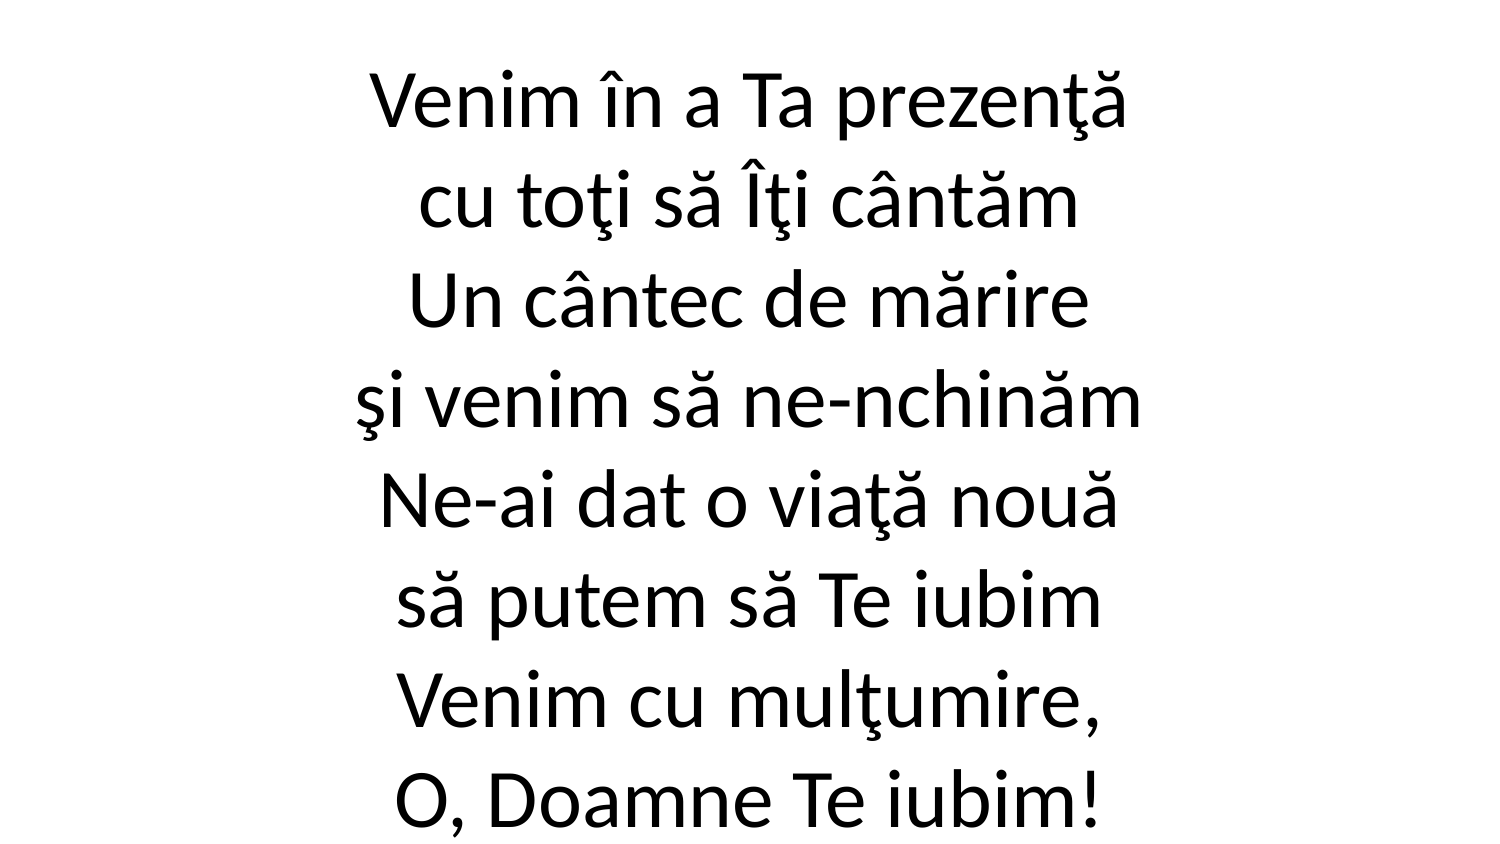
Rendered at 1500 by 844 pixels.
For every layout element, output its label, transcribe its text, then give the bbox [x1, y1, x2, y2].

text_box Venim în a Ta prezenţă cu toţi să Îţi cântăm Un cântec de mărire şi venim să ne-nchinăm Ne-ai dat o viaţă nouă să putem să Te iubim Venim cu mulţumire, O, Doamne Te iubim! [339, 0, 1161, 844]
